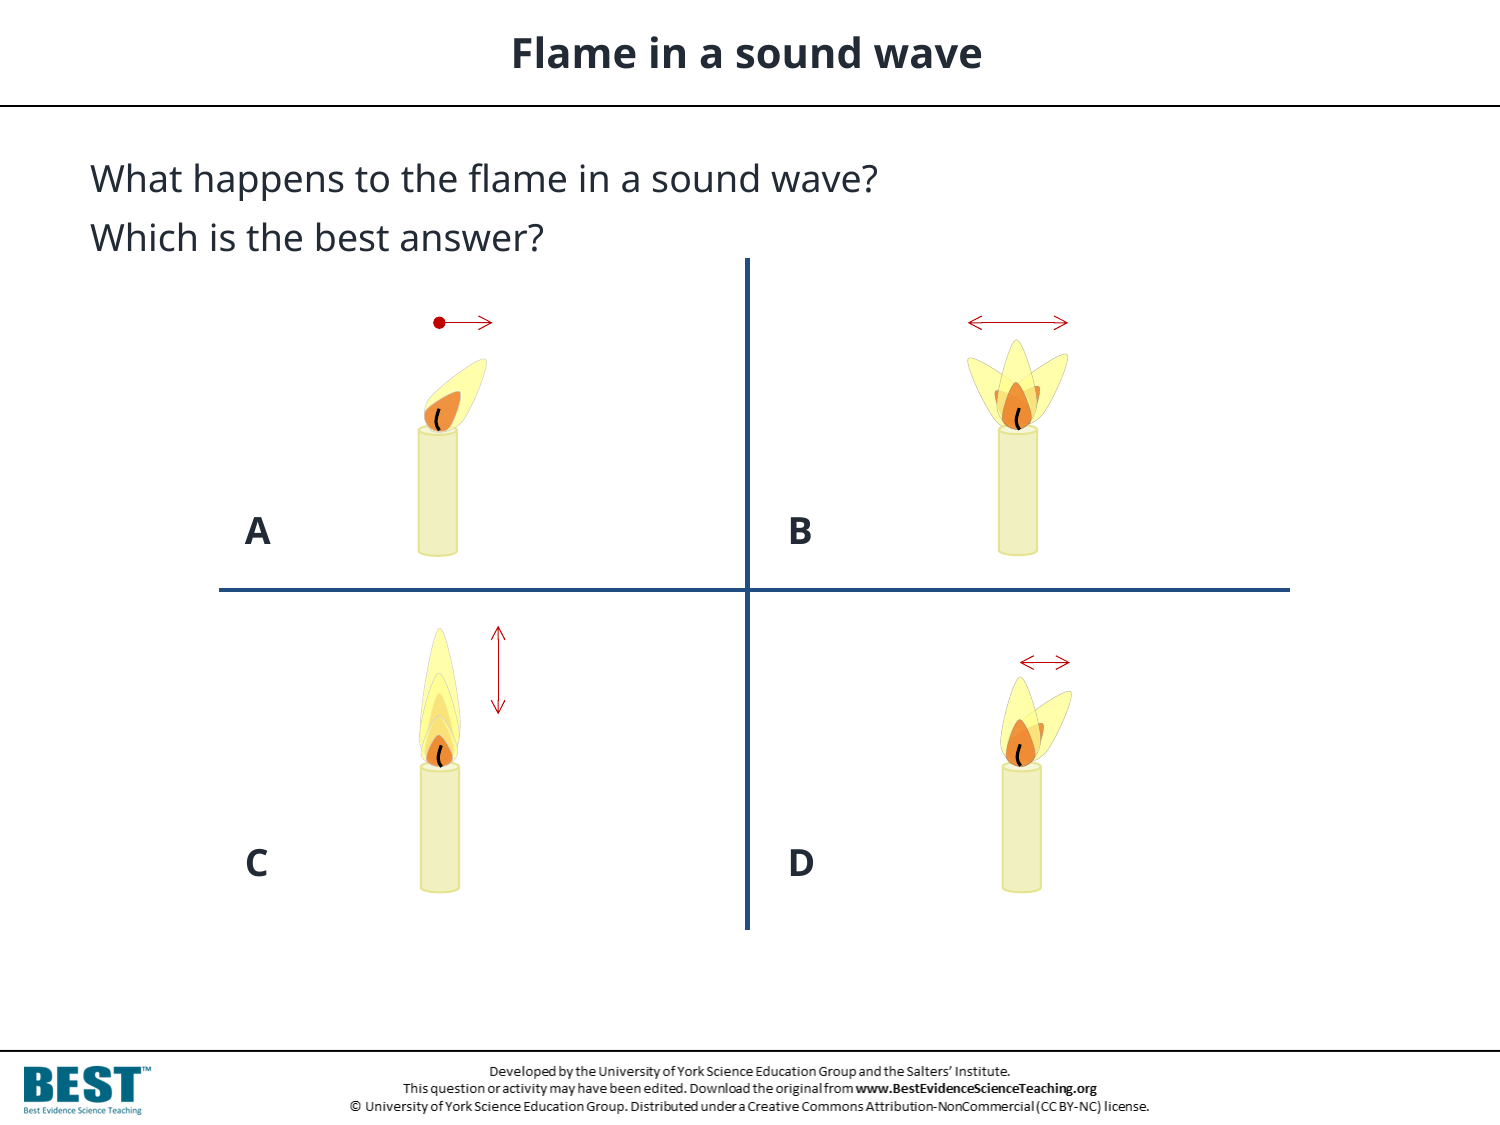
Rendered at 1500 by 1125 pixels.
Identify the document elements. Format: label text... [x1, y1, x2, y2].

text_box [219, 257, 1290, 930]
picture [0, 105, 1500, 1125]
text_box Flame in a sound wave [23, 4, 1471, 99]
